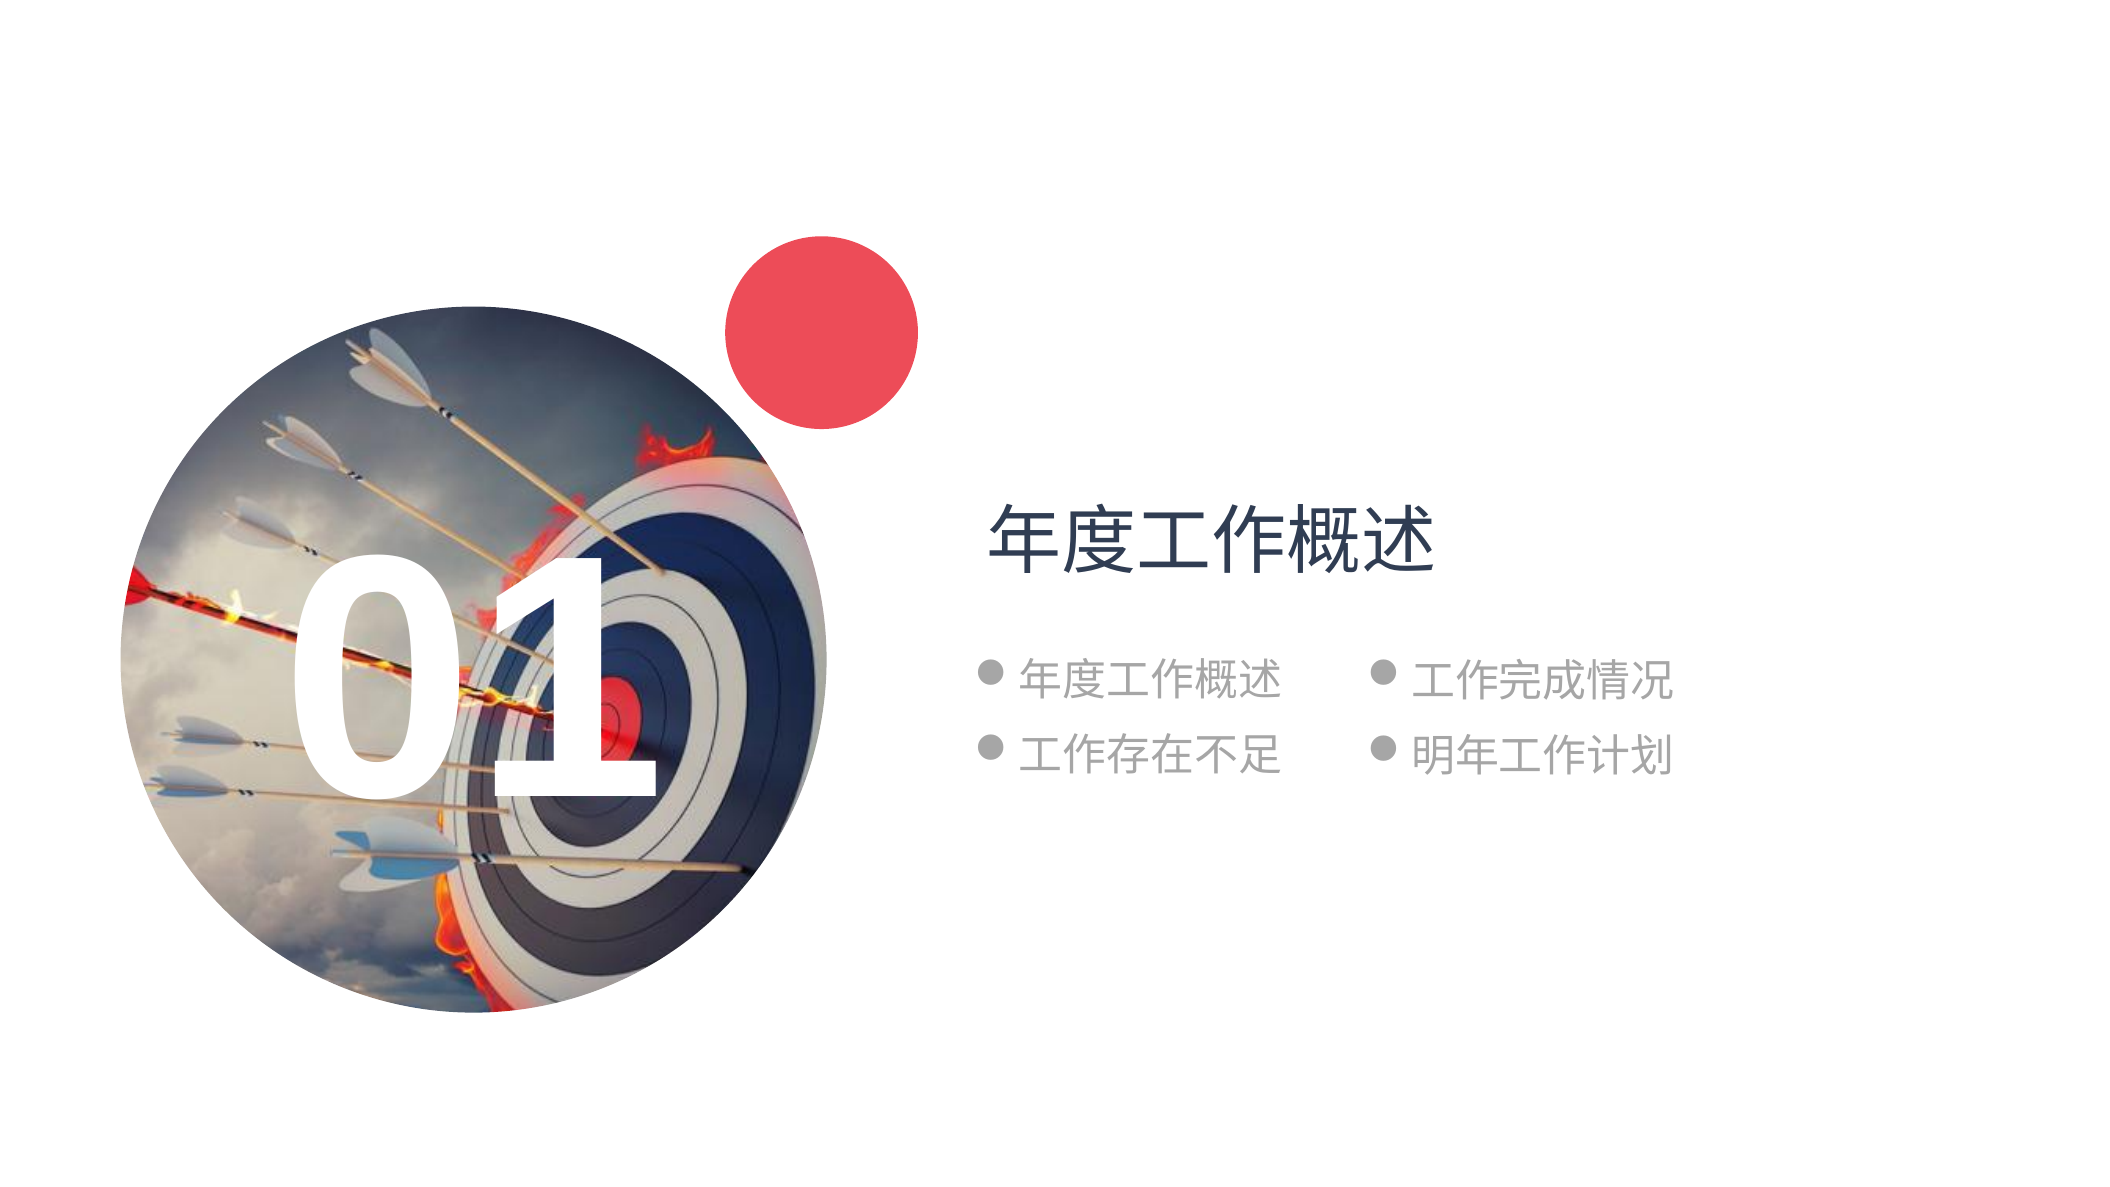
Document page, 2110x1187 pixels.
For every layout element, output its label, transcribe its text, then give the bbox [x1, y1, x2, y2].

text_box 年度工作概述 [974, 651, 1293, 705]
text_box 工作完成情况 [1367, 652, 1686, 705]
text_box 明年工作计划 [1367, 727, 1686, 781]
text_box 工作存在不足 [974, 726, 1320, 780]
text_box [119, 305, 828, 1014]
text_box [724, 235, 919, 431]
text_box 年度工作概述 [971, 484, 1451, 590]
text_box 01 [224, 450, 723, 866]
